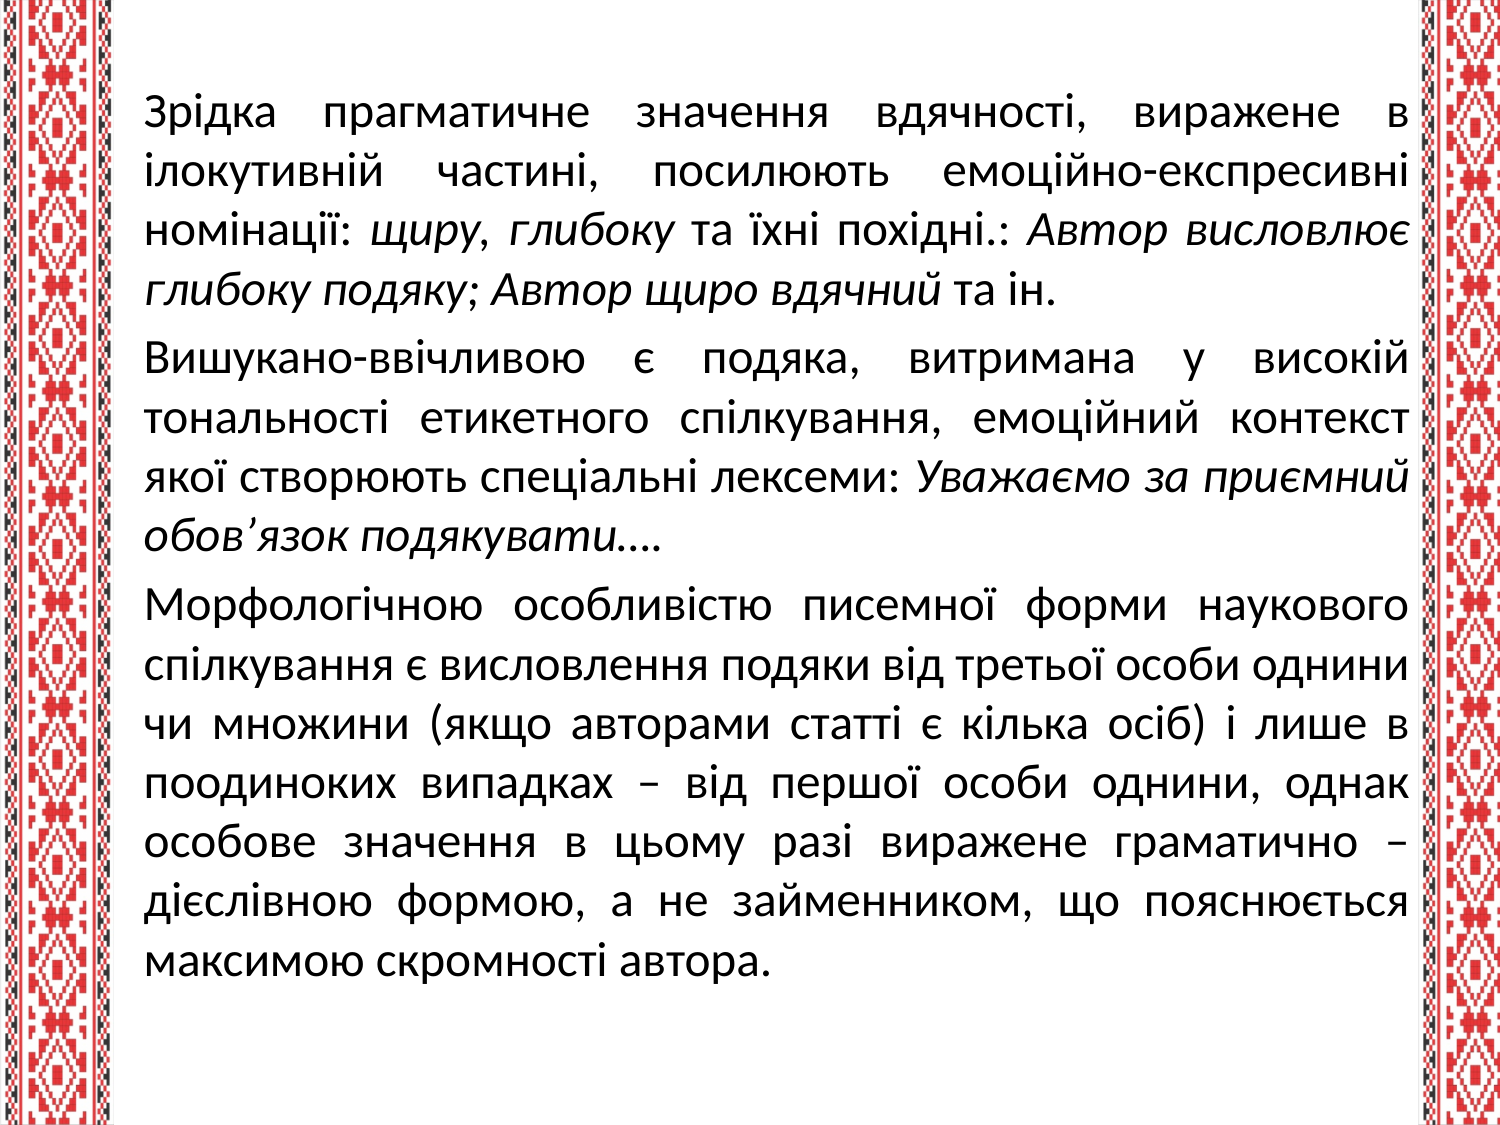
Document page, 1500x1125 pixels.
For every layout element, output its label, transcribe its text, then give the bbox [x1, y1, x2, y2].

list Зрідка прагматичне значення вдячності, виражене в ілокутивній частині, посилюють емоційно-експресивні номінації: щиру, глибоку та їхні похідні.: Автор висловлює глибоку подяку; Автор щиро вдячний та ін. Вишукано-ввічливою є подяка, витримана у високій тональності етикетного спілкування, емоційний контекст якої створюють спеціальні лексеми: Уважаємо за приємний обов’язок подякувати…. Морфологічною особливістю писемної форми наукового спілкування є висловлення подяки від третьої особи однини чи множини (якщо авторами статті є кілька осіб) і лише в поодиноких випадках – від першої особи однини, однак особове значення в цьому разі виражене граматично – дієслівною формою, а не займенником, що пояснюється максимою скромності автора. [114, 70, 1418, 1005]
picture [0, 1, 620, 1124]
picture [911, 1, 1500, 1124]
